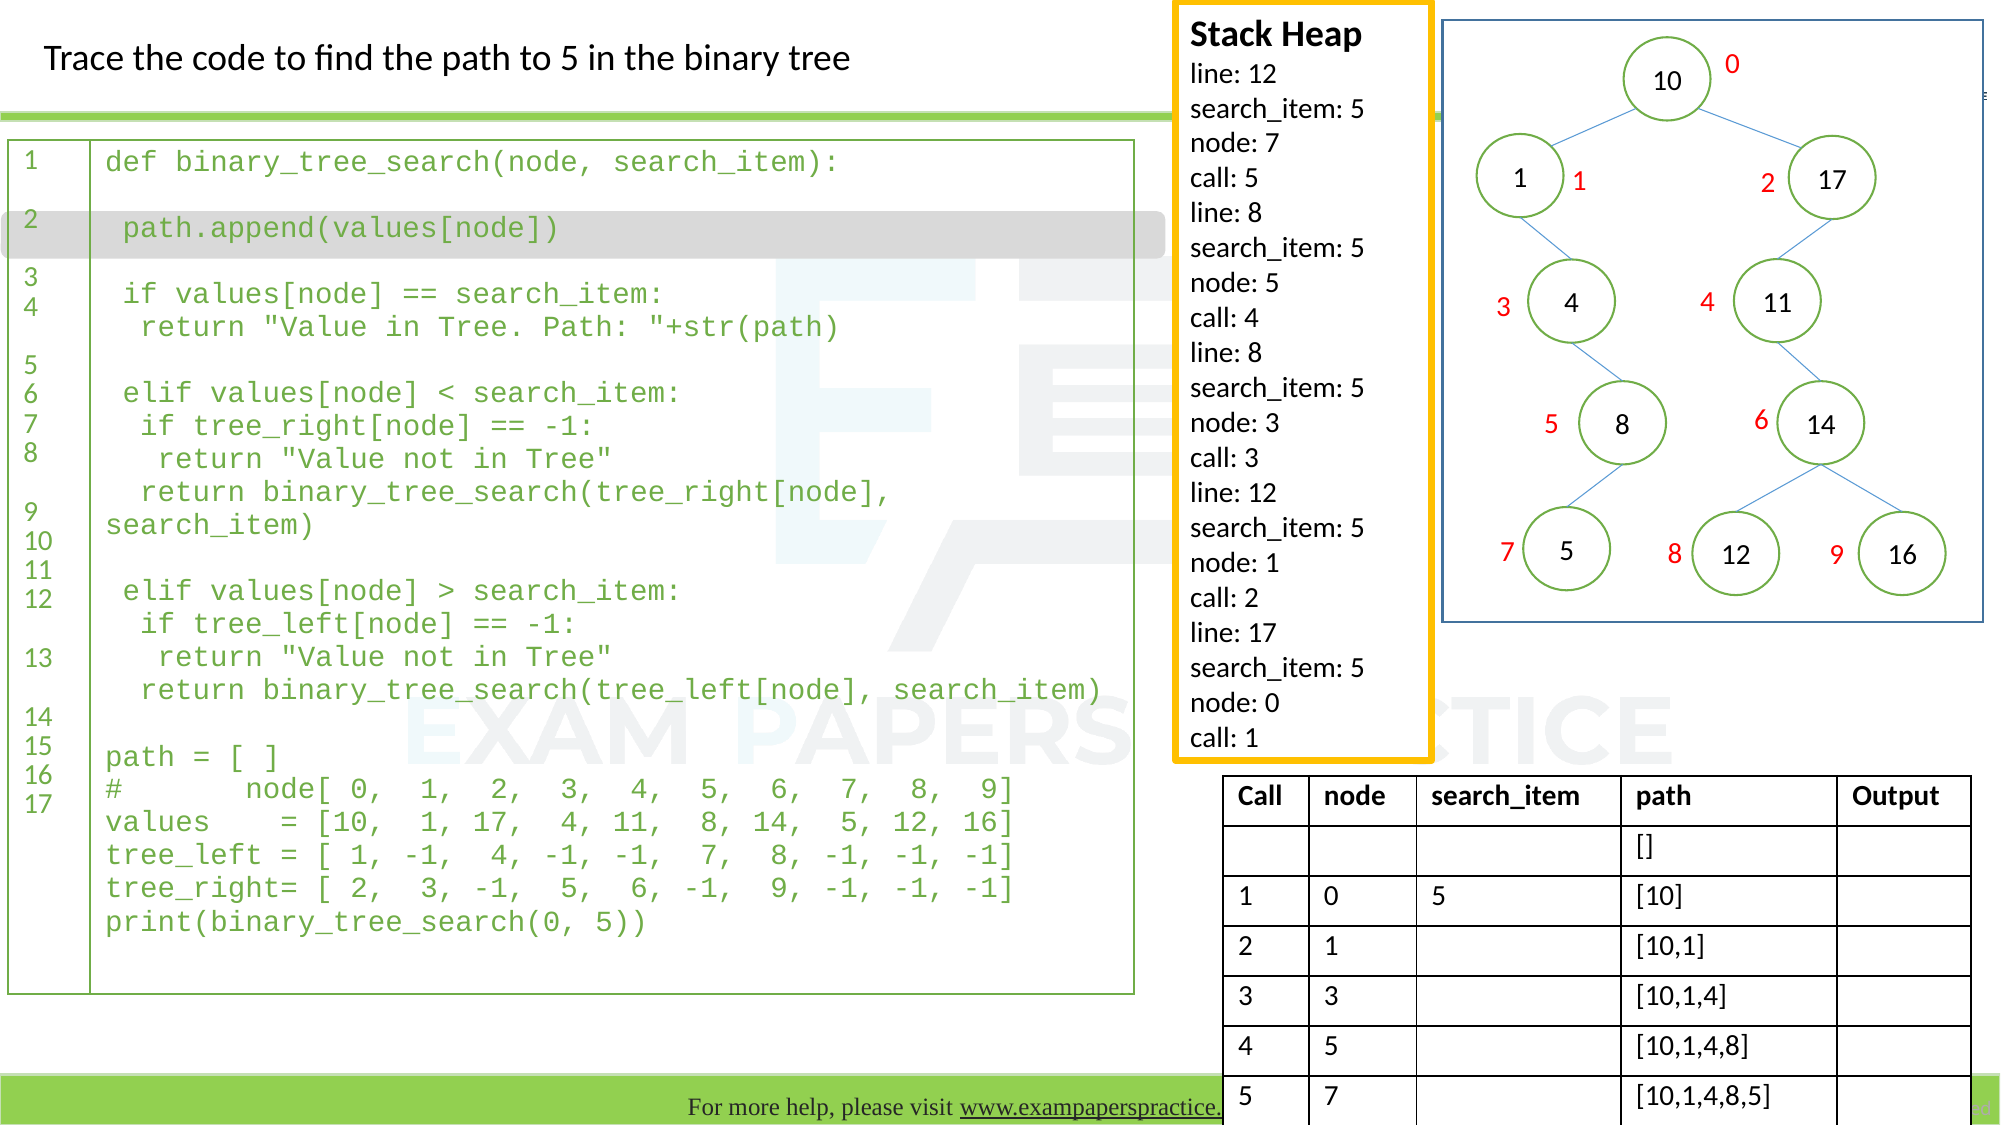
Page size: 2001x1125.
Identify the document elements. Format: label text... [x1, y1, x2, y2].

table_cell 5 [1417, 877, 1620, 925]
table_cell [1838, 1027, 1970, 1075]
table_header path [1622, 777, 1836, 825]
table_cell 2 [1224, 927, 1308, 975]
table_cell 1 [1310, 927, 1416, 975]
text_box [1135, 211, 1166, 259]
table_cell [1838, 1077, 1970, 1125]
table_cell [1417, 977, 1620, 1025]
table_cell 4 [1224, 1027, 1308, 1075]
table_cell [10,1,4] [1622, 977, 1836, 1025]
table_cell 5 [1224, 1077, 1308, 1125]
text_box [0, 211, 7, 258]
table_cell [1838, 927, 1970, 975]
table_header Call [1224, 777, 1308, 825]
table_cell 3 [1224, 977, 1308, 1025]
table_header node [1310, 777, 1416, 825]
table_cell [10] [1622, 877, 1836, 925]
table_cell [10,1,4,8,5] [1622, 1077, 1836, 1125]
table_header search_item [1417, 777, 1620, 825]
table_cell 3 [1310, 977, 1416, 1025]
table_cell [1417, 927, 1620, 975]
table_header def binary_tree_search(node, search_item): path.append(values[node]) if values[node] == search_item: return "Value in Tree. Path: "+str(path) elif values[node] < search_item: if tree_right[node] == -1: return "Value not in Tree" return binary_tree_search(tree_right[node], search_item) elif values[node] > search_item: if tree_left[node] == -1: return "Value not in Tree" return binary_tree_search(tree_left[node], search_item) path = [ ] # node[ 0, 1, 2, 3, 4, 5, 6, 7, 8, 9] values = [10, 1, 17, 4, 11, 8, 14, 5, 12, 16] tree_left = [ 1, -1, 4, -1, -1, 7, 8, -1, -1, -1] tree_right= [ 2, 3, -1, 5, 6, -1, 9, -1, -1, -1] print(binary_tree_search(0, 5)) [91, 141, 1133, 993]
table_cell 5 [1310, 1027, 1416, 1075]
table_cell [10,1,4,8] [1622, 1027, 1836, 1075]
table_cell [1838, 977, 1970, 1025]
table_header Output [1838, 777, 1970, 825]
table_cell [10,1] [1622, 927, 1836, 975]
table_cell [1417, 1077, 1620, 1125]
table_cell [] [1622, 827, 1836, 875]
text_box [1442, 20, 1984, 623]
table_header 1 2 3 4 5 6 7 8 9 10 11 12 13 14 15 16 17 [9, 141, 89, 993]
table_cell 1 [1224, 877, 1308, 925]
table_cell [1417, 1027, 1620, 1075]
table_cell [1417, 827, 1620, 875]
text_box Trace the code to find the path to 5 in the binary tree [28, 25, 1072, 86]
table_cell [1838, 877, 1970, 925]
text_box Stack Heap line: 12 search_item: 5 node: 7 call: 5 line: 8 search_item: 5 node: 5 call: 4 line: 8 search_item: 5 node: 3 call: 3 line: 12 search_item: 5 node: 1 call: 2 line: 17 search_item: 5 node: 0 call: 1 [1175, 1, 1432, 761]
table_cell [1310, 827, 1416, 875]
table_cell [1224, 827, 1308, 875]
table_cell 7 [1310, 1077, 1416, 1125]
table_cell 0 [1310, 877, 1416, 925]
table_cell [1838, 827, 1970, 875]
